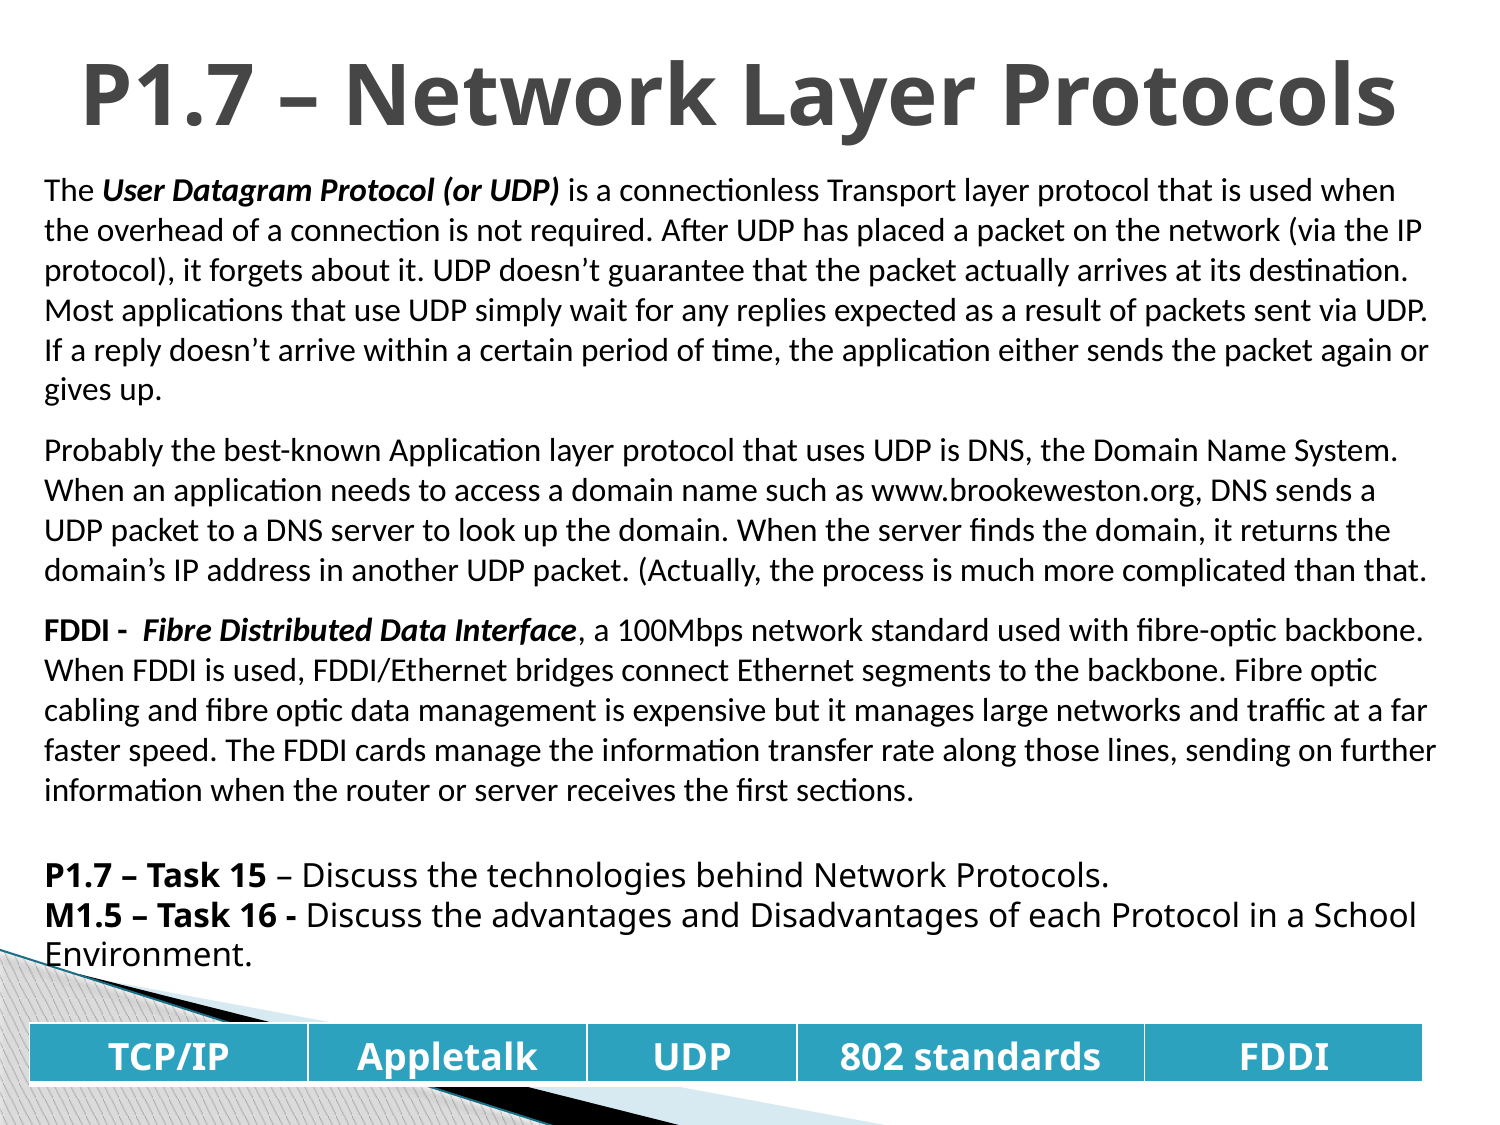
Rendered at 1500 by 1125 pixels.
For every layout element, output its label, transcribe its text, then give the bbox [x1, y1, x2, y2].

table_header 802 standards [798, 1024, 1144, 1081]
table_header TCP/IP [30, 1024, 307, 1081]
list The User Datagram Protocol (or UDP) is a connectionless Transport layer protocol that is used when the overhead of a connection is not required. After UDP has placed a packet on the network (via the IP protocol), it forgets about it. UDP doesn’t guarantee that the packet actually arrives at its destination. Most applications that use UDP simply wait for any replies expected as a result of packets sent via UDP. If a reply doesn’t arrive within a certain period of time, the application either sends the packet again or gives up. Probably the best-known Application layer protocol that uses UDP is DNS, the Domain Name System. When an application needs to access a domain name such as www.brookeweston.org, DNS sends a UDP packet to a DNS server to look up the domain. When the server finds the domain, it returns the domain’s IP address in another UDP packet. (Actually, the process is much more complicated than that. FDDI - Fibre Distributed Data Interface, a 100Mbps network standard used with fibre-optic backbone. When FDDI is used, FDDI/Ethernet bridges connect Ethernet segments to the backbone. Fibre optic cabling and fibre optic data management is expensive but it manages large networks and traffic at a far faster speed. The FDDI cards manage the information transfer rate along those lines, sending on further information when the router or server receives the first sections. [29, 160, 1459, 846]
table_header FDDI [1145, 1024, 1422, 1081]
text_box P1.7 – Task 15 – Discuss the technologies behind Network Protocols. M1.5 – Task 16 - Discuss the advantages and Disadvantages of each Protocol in a School Environment. [29, 846, 1459, 981]
table_header Appletalk [309, 1024, 586, 1081]
title P1.7 – Network Layer Protocols [64, 21, 1415, 161]
table_header UDP [588, 1024, 796, 1081]
